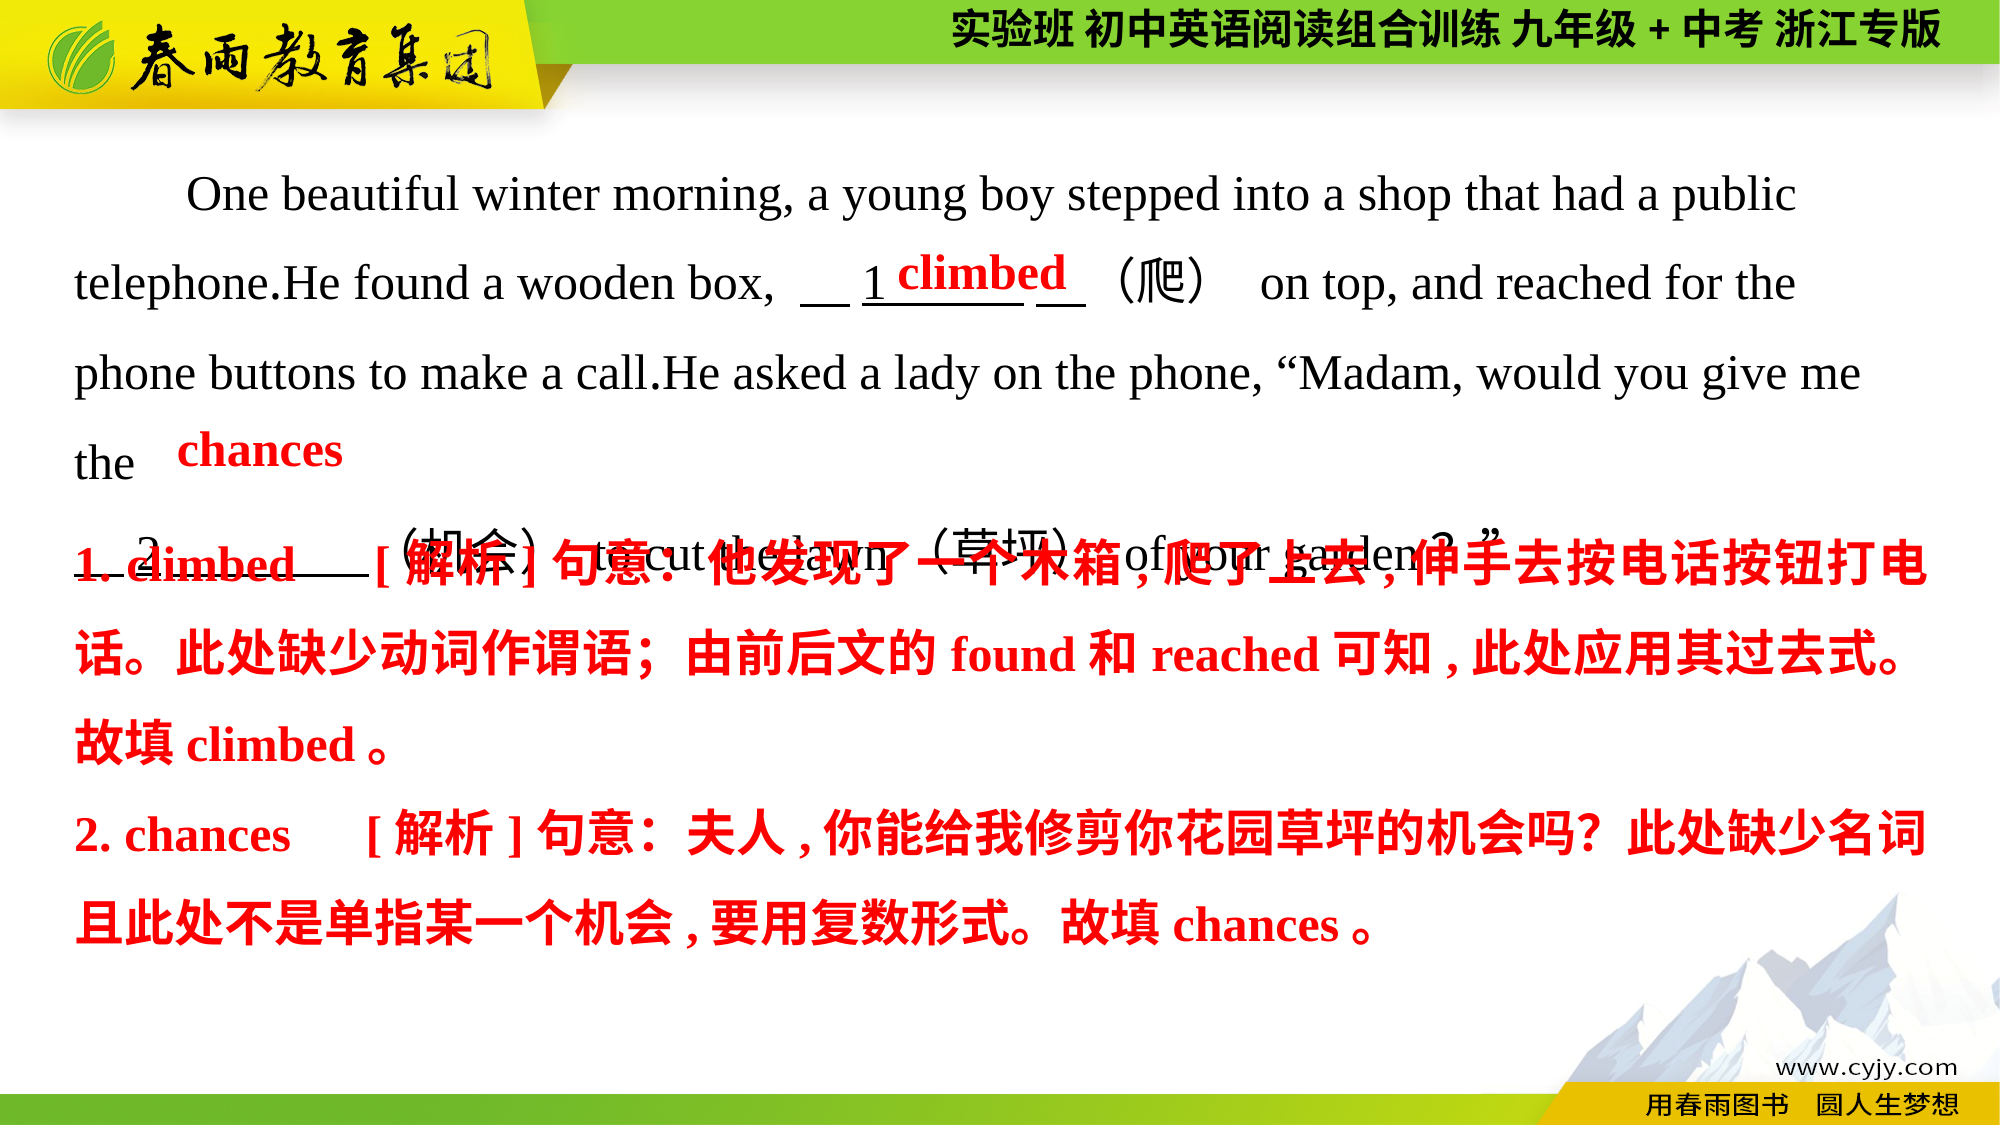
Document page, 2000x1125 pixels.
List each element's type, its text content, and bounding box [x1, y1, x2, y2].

list One beautiful winter morning, a young boy stepped into a shop that had a public telephone.He found a wooden box, 1 （爬） on top, and reached for the phone buttons to make a call.He asked a lady on the phone, “Madam, would you give me the 2 （机会） to cut the lawn（草坪） of your garden？” [59, 122, 1944, 494]
text_box chances [162, 408, 359, 484]
text_box 1. climbed [解析]句意：他发现了一个木箱,爬了上去,伸手去按电话按钮打电话。此处缺少动词作谓语；由前后文的found和reached可知,此处应用其过去式。故填climbed。 2. chances [解析]句意：夫人,你能给我修剪你花园草坪的机会吗？此处缺少名词且此处不是单指某一个机会,要用复数形式。故填chances。 [59, 494, 1944, 960]
text_box climbed [882, 231, 1082, 307]
picture [0, 0, 2000, 1125]
